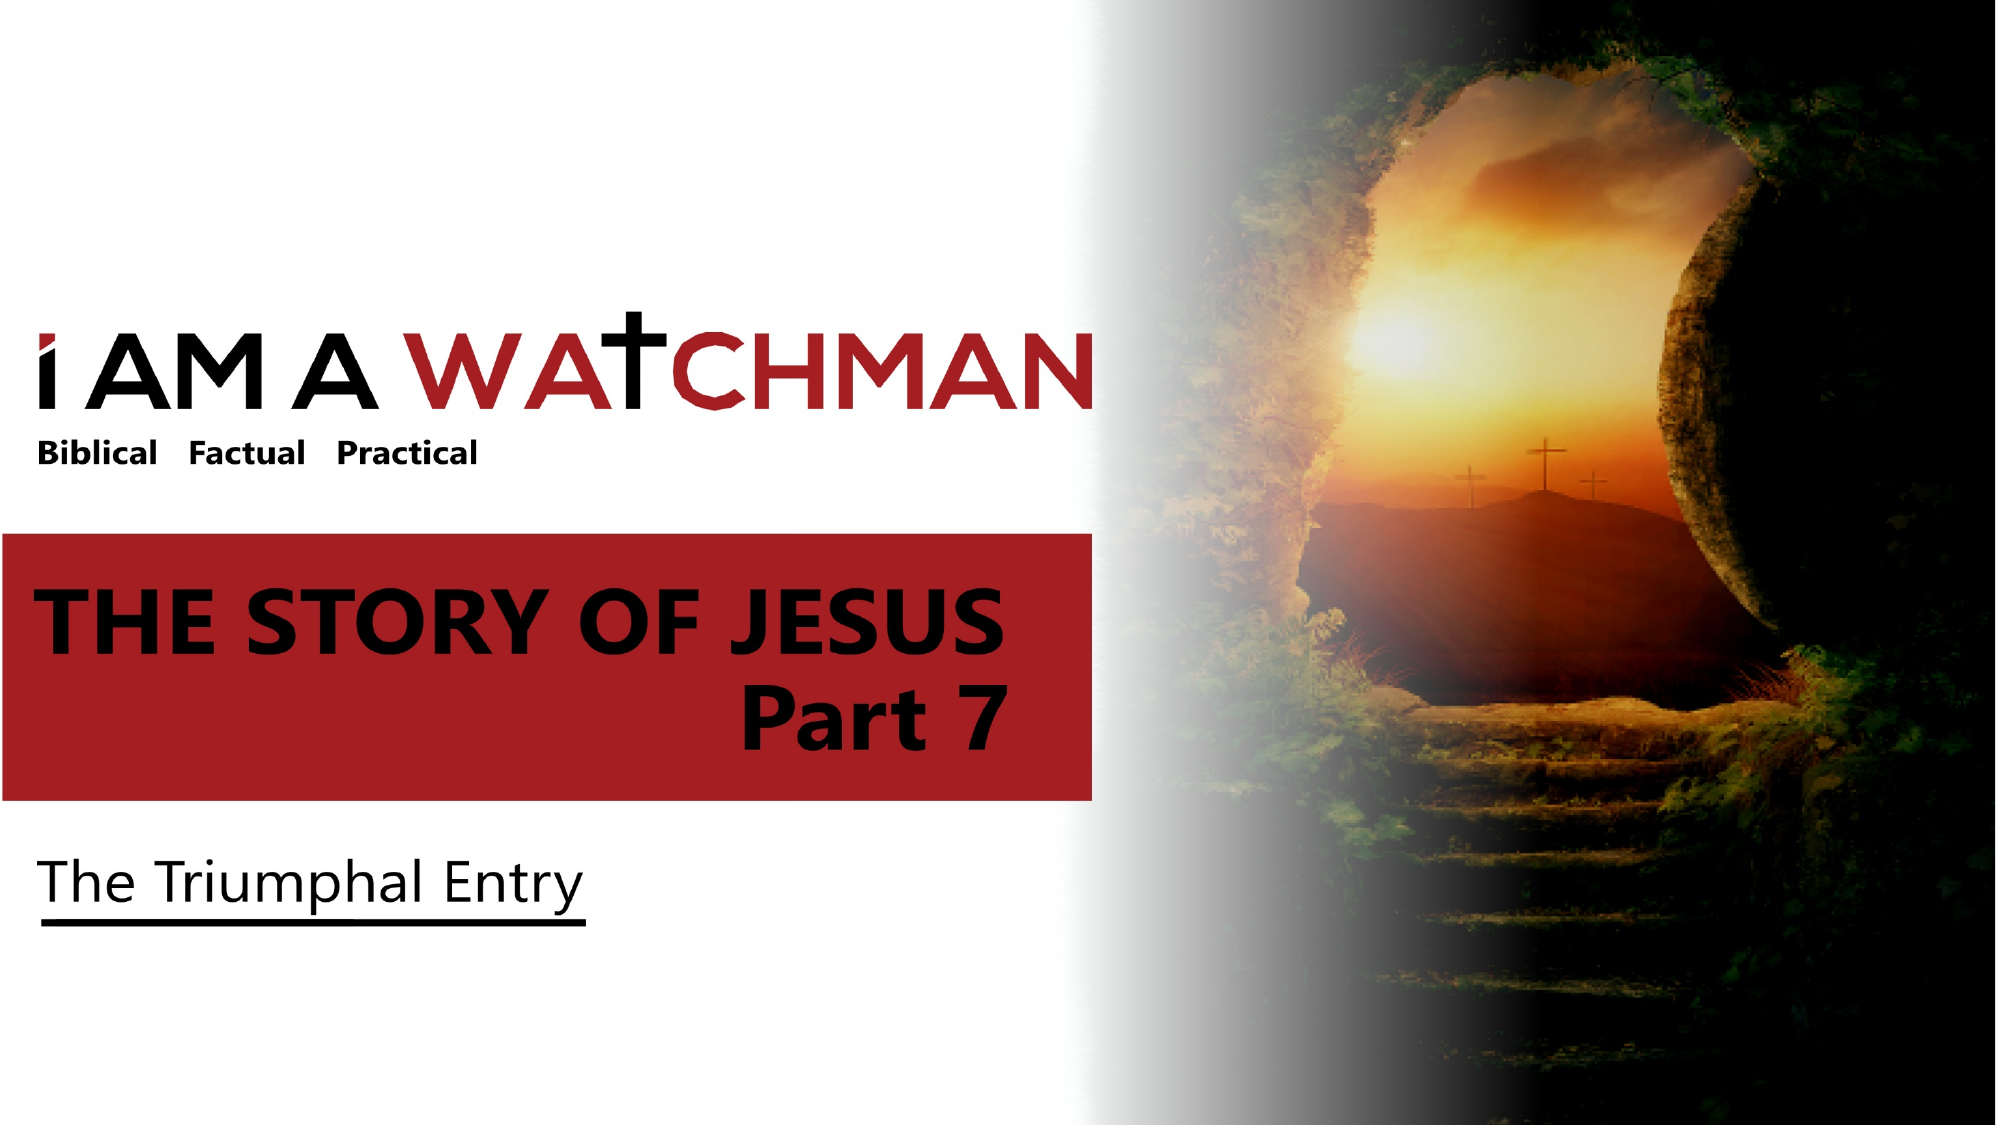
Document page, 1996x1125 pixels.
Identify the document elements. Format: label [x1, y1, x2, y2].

list [0, 0, 1996, 1125]
